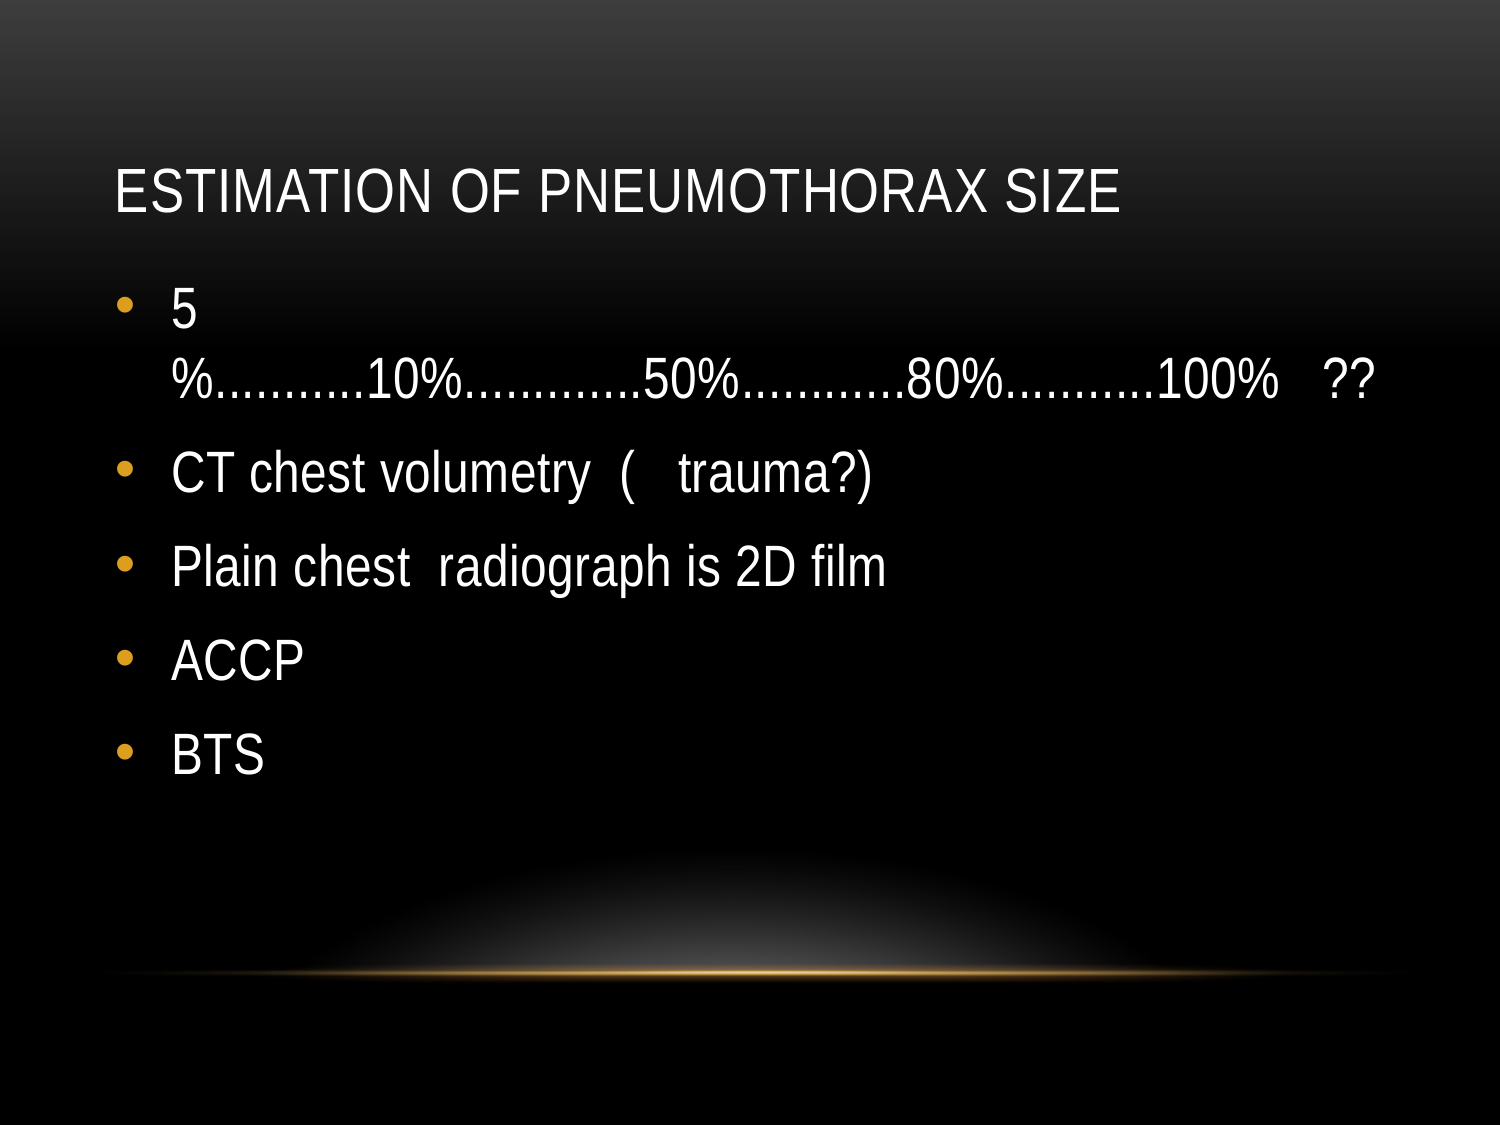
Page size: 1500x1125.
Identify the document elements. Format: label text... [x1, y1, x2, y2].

title Estimation of pneumothorax size [99, 45, 1400, 233]
picture [0, 0, 1500, 1125]
list 5 %...........10%.............50%............80%...........100% ?? CT chest volumetry ( trauma?) Plain chest radiograph is 2D film ACCP BTS [99, 262, 1400, 938]
